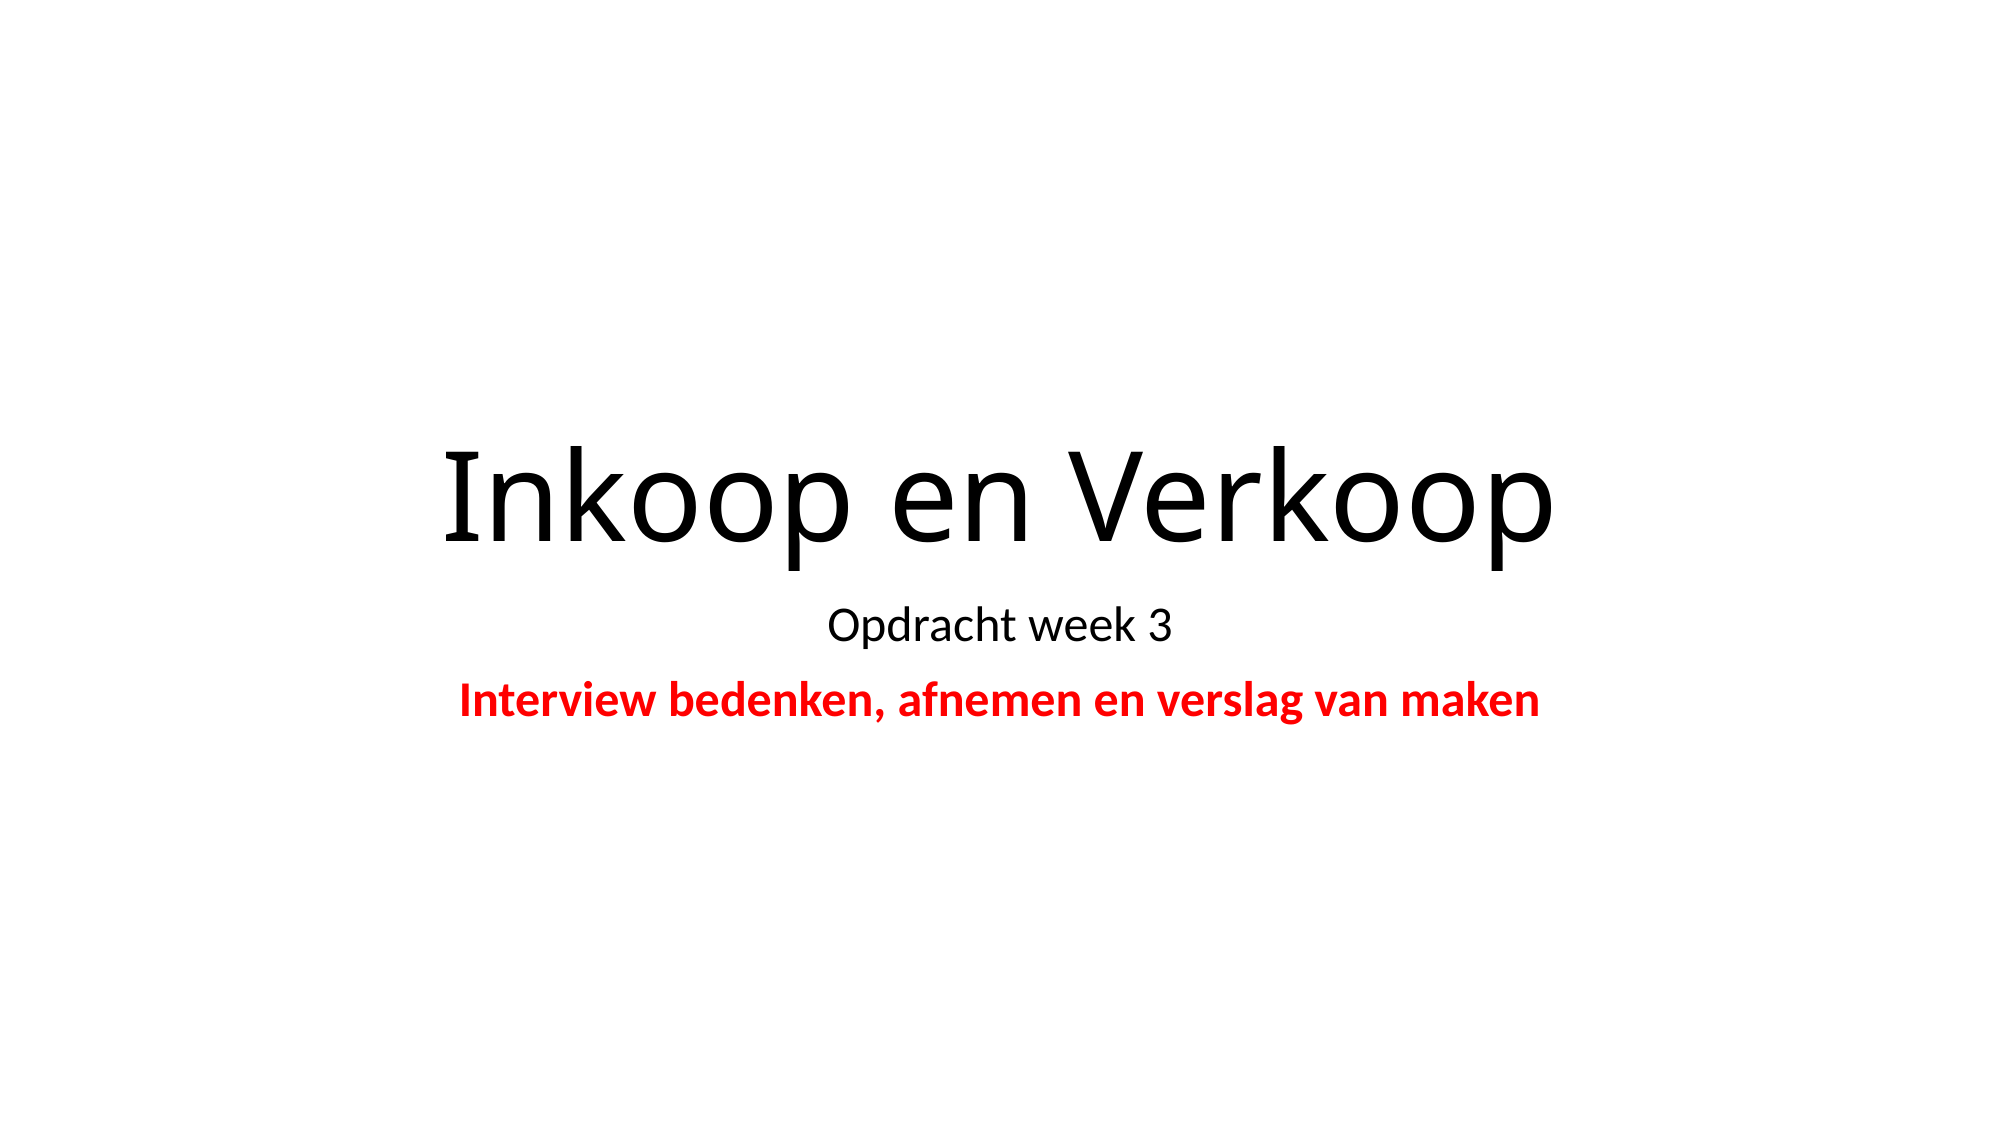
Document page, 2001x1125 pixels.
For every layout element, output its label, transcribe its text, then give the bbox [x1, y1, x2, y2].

subtitle Opdracht week 3 Interview bedenken, afnemen en verslag van maken [249, 590, 1750, 863]
title Inkoop en Verkoop [249, 184, 1750, 576]
